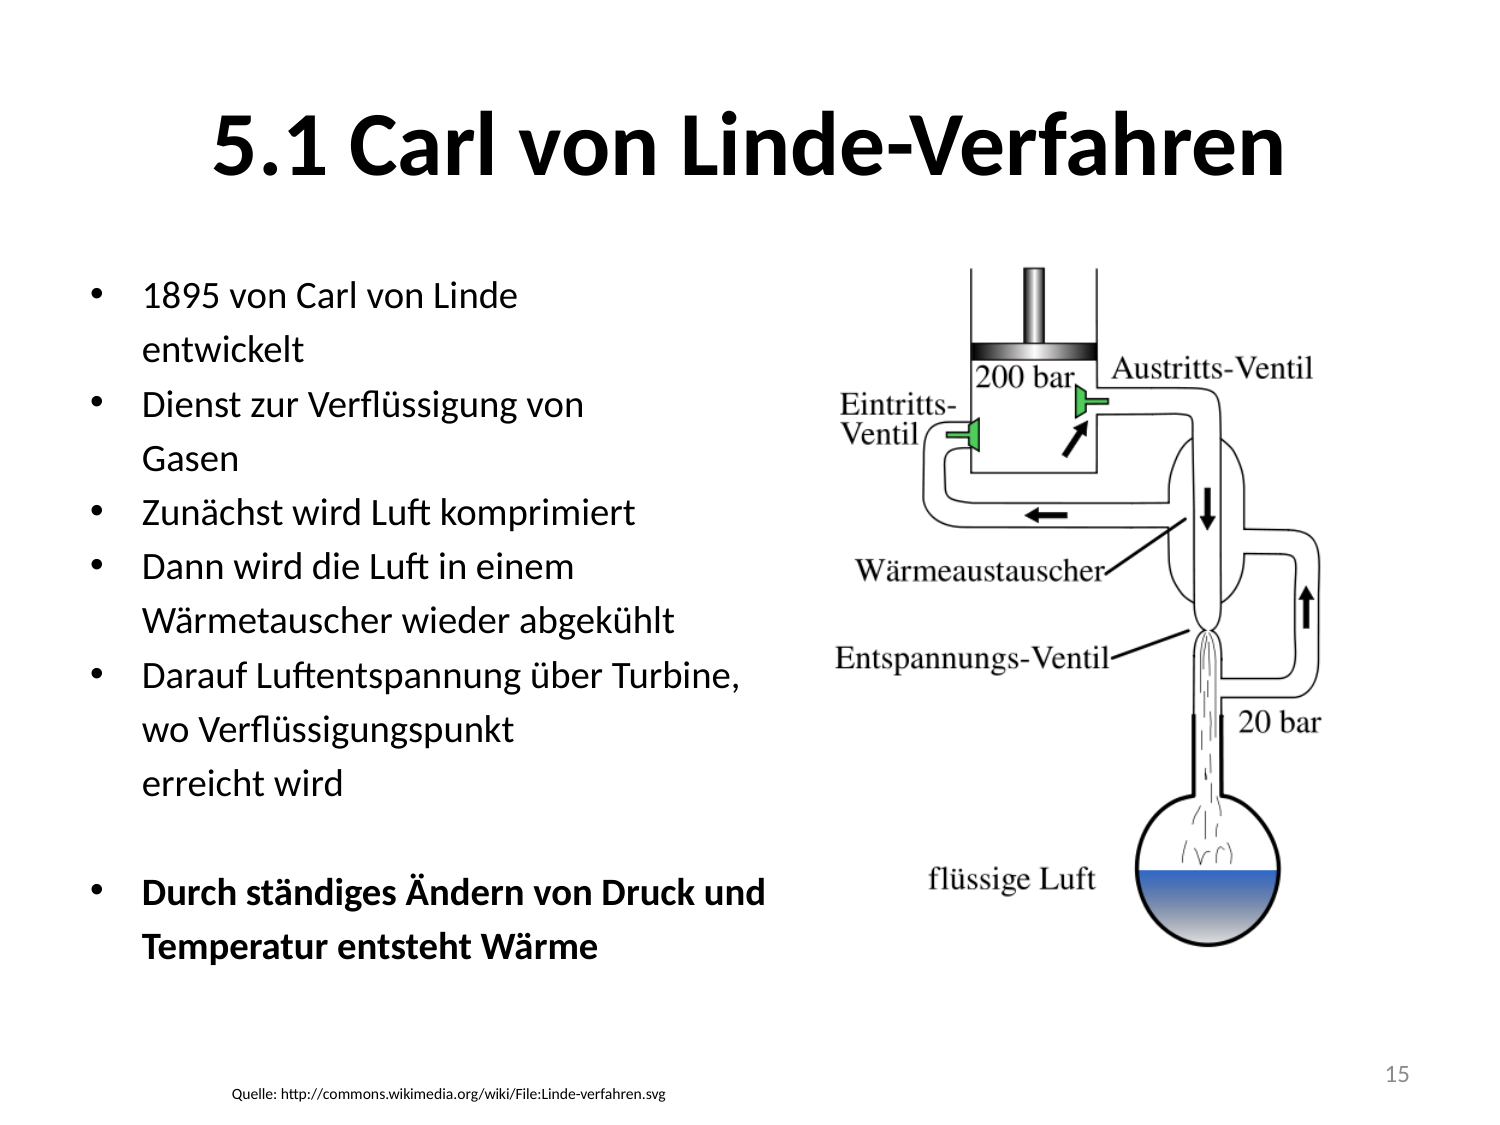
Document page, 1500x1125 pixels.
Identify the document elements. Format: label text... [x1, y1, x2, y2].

picture [832, 255, 1342, 977]
title 5.1 Carl von Linde-Verfahren [75, 45, 1425, 233]
list 1895 von Carl von Linde entwickelt Dienst zur Verflüssigung von Gasen Zunächst wird Luft komprimiert Dann wird die Luft in einem Wärmetauscher wieder abgekühlt Darauf Luftentspannung über Turbine, wo Verflüssigungspunkt erreicht wird Durch ständiges Ändern von Druck und Temperatur entsteht Wärme Quelle: http://commons.wikimedia.org/wiki/File:Linde-verfahren.svg [75, 262, 1412, 1125]
slide_number 15 [1074, 1042, 1425, 1103]
